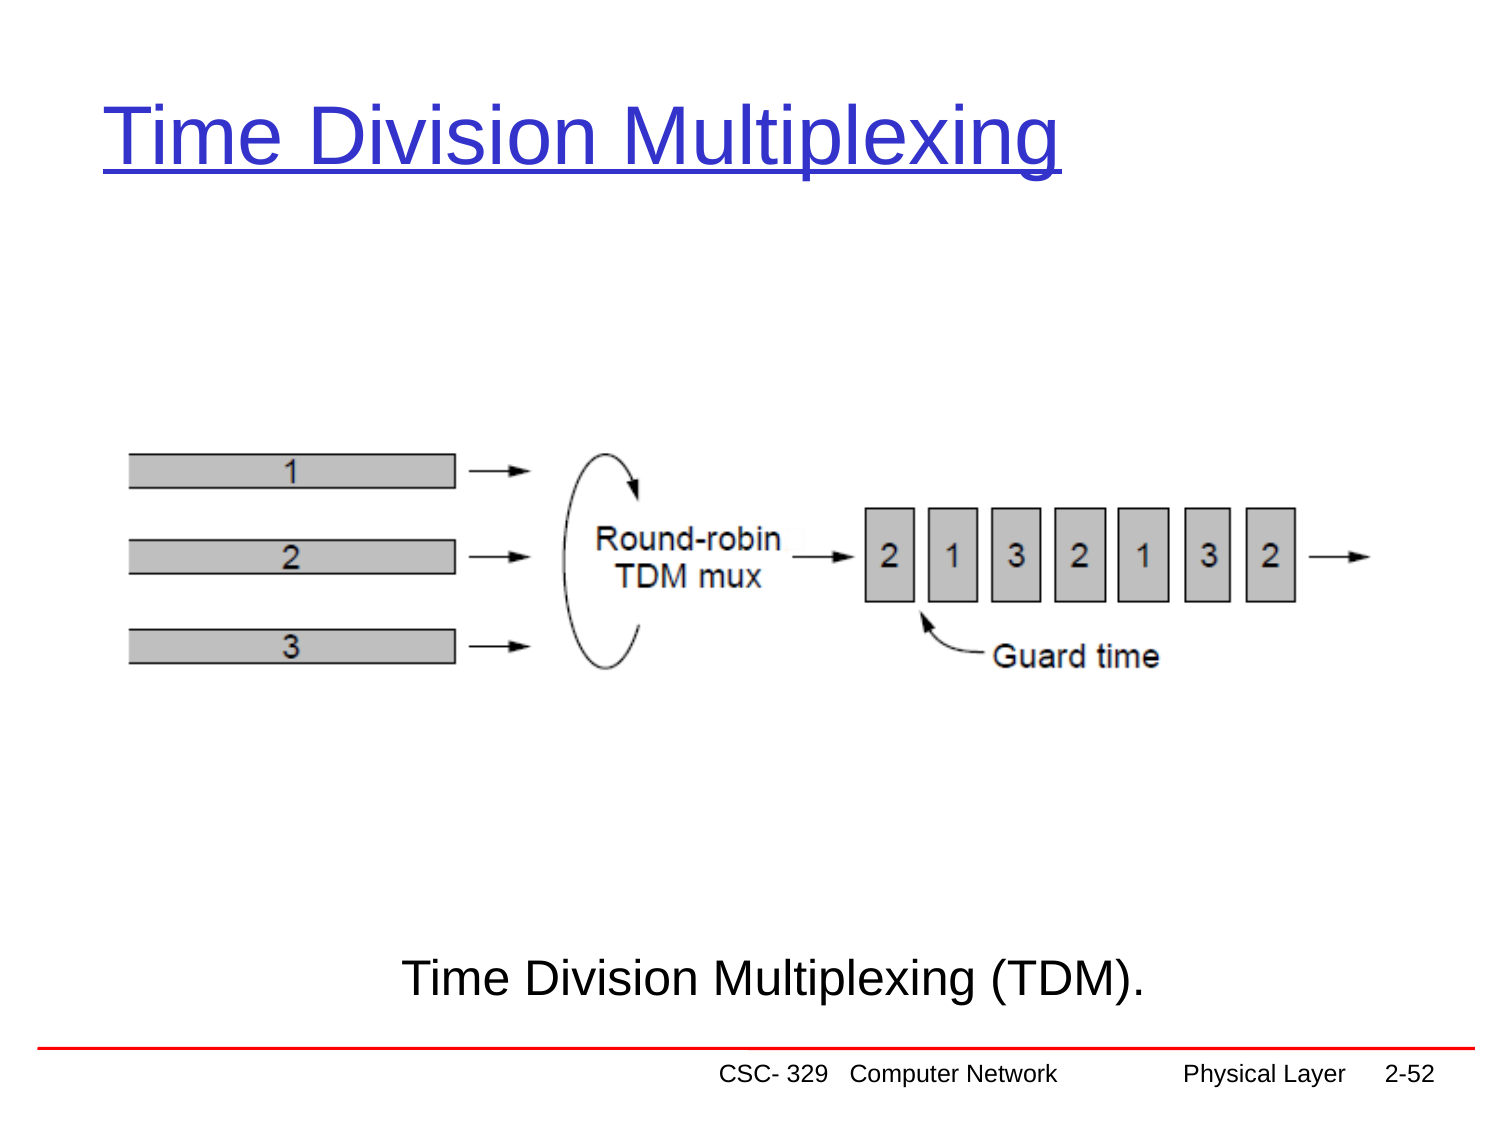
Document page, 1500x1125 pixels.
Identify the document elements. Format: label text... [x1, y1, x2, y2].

picture [93, 424, 1407, 701]
list Time Division Multiplexing (TDM). [47, 937, 1500, 1075]
title Time Division Multiplexing [87, 37, 1363, 225]
slide_number 2-52 [1338, 1049, 1451, 1125]
footer CSC- 329 Computer Network Physical Layer [492, 1049, 1338, 1125]
